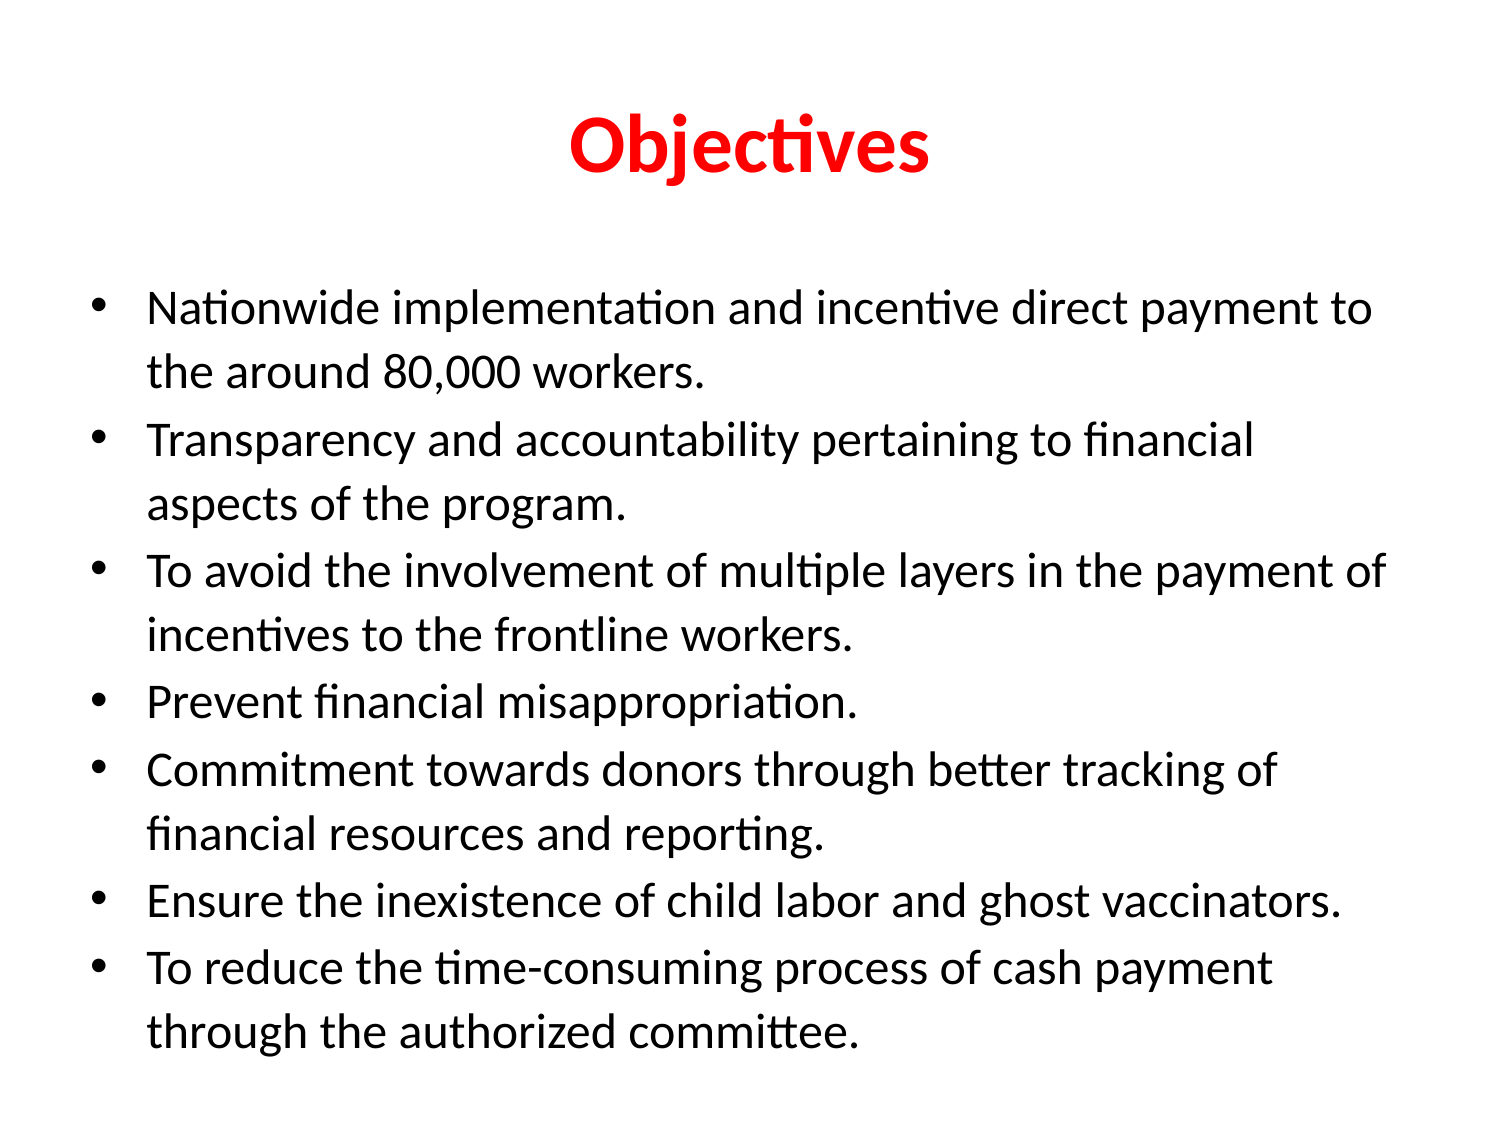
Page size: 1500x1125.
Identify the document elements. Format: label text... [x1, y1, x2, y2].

list Nationwide implementation and incentive direct payment to the around 80,000 workers. Transparency and accountability pertaining to financial aspects of the program. To avoid the involvement of multiple layers in the payment of incentives to the frontline workers. Prevent financial misappropriation. Commitment towards donors through better tracking of financial resources and reporting. Ensure the inexistence of child labor and ghost vaccinators. To reduce the time-consuming process of cash payment through the authorized committee. [75, 200, 1425, 1080]
title Objectives [75, 45, 1425, 200]
